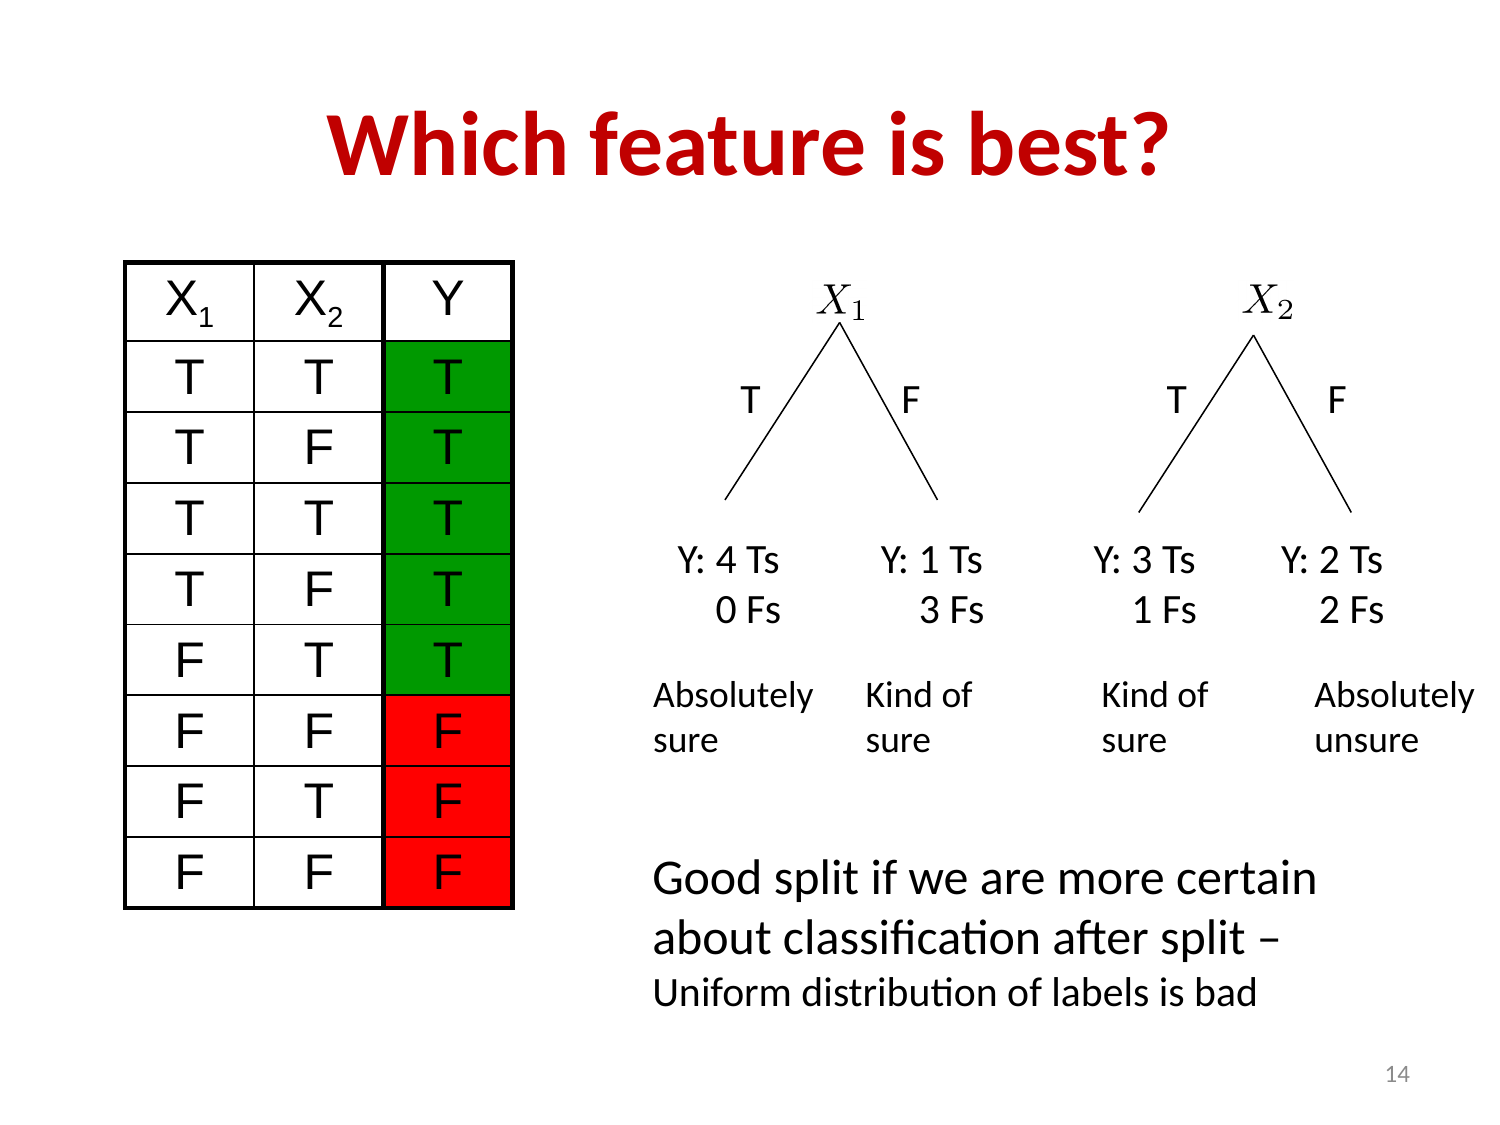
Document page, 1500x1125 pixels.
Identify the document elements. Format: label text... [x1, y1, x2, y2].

text_box Absolutely unsure [1299, 662, 1490, 768]
table_cell F [386, 767, 510, 836]
table_header Y [386, 265, 510, 340]
table_cell F [127, 696, 253, 765]
table_cell T [255, 625, 381, 694]
table_cell F [127, 838, 253, 906]
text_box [1077, 279, 1401, 642]
table_header X1 [127, 265, 253, 340]
table_cell F [127, 767, 253, 836]
text_box Absolutely sure [638, 662, 829, 768]
table_cell F [386, 838, 510, 906]
table_cell T [386, 625, 510, 694]
table_cell T [386, 555, 510, 624]
table_cell T [255, 342, 381, 411]
table_cell F [255, 555, 381, 624]
table_cell T [255, 767, 381, 836]
table_cell F [386, 696, 510, 765]
table_cell F [127, 625, 253, 694]
table_cell T [127, 413, 253, 482]
title Which feature is best? [75, 45, 1425, 233]
table_cell T [127, 555, 253, 624]
text_box Good split if we are more certain about classification after split – Uniform distribution of labels is bad [637, 837, 1388, 1023]
text_box Kind of sure [850, 662, 988, 768]
table_cell F [255, 696, 381, 765]
table_cell T [127, 342, 253, 411]
slide_number 14 [1074, 1042, 1425, 1103]
table_cell T [386, 342, 510, 411]
table_cell T [255, 484, 381, 553]
table_cell T [127, 484, 253, 553]
table_header X2 [255, 265, 381, 340]
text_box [662, 280, 1001, 642]
table_cell F [255, 838, 381, 906]
text_box Kind of sure [1086, 662, 1224, 768]
table_cell T [386, 484, 510, 553]
table_cell F [255, 413, 381, 482]
table_cell T [386, 413, 510, 482]
